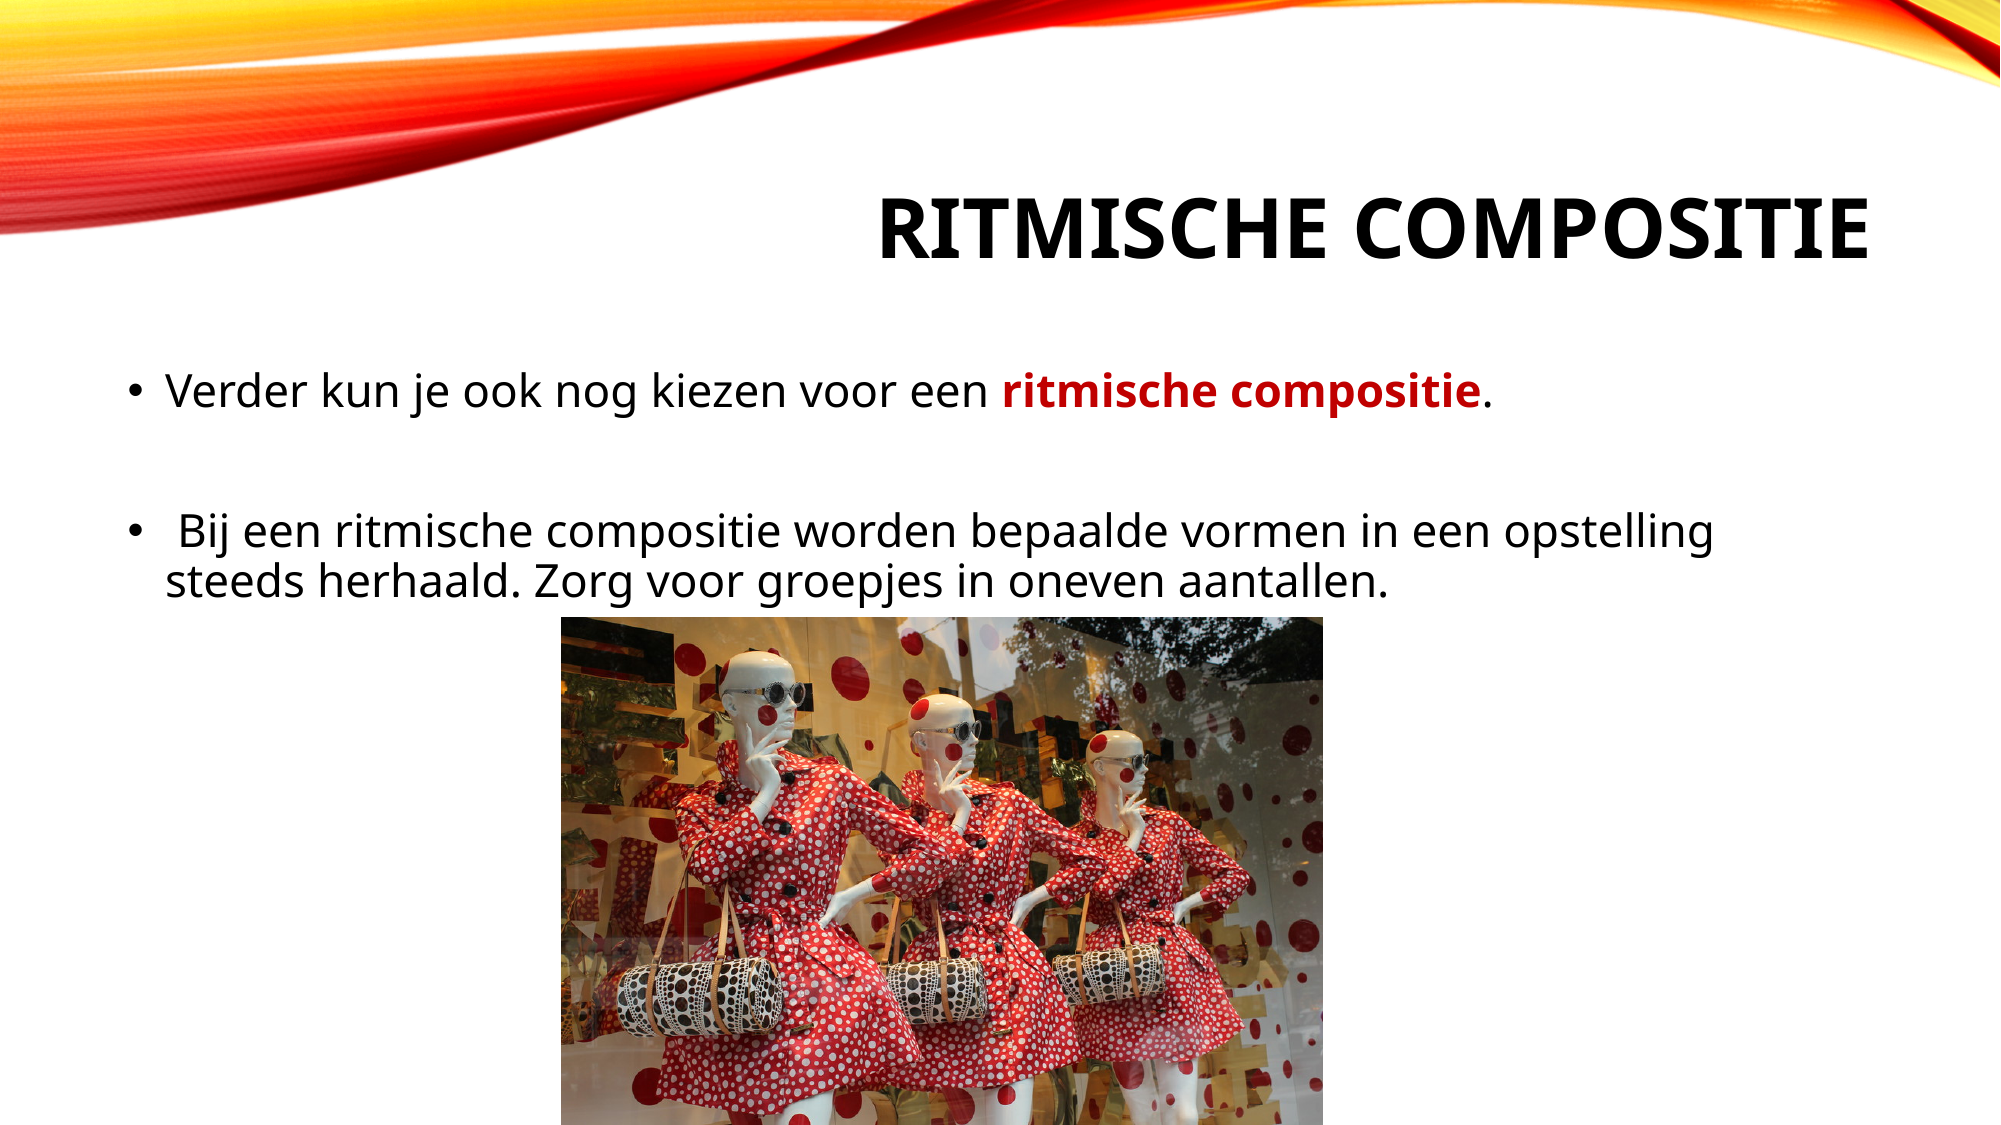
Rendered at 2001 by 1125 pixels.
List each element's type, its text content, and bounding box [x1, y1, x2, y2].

picture [560, 617, 1323, 1125]
picture [0, 0, 2000, 237]
list Verder kun je ook nog kiezen voor een ritmische compositie. Bij een ritmische compositie worden bepaalde vormen in een opstelling steeds herhaald. Zorg voor groepjes in oneven aantallen. [112, 360, 1888, 1021]
title ritmische compositie [474, 125, 1888, 338]
